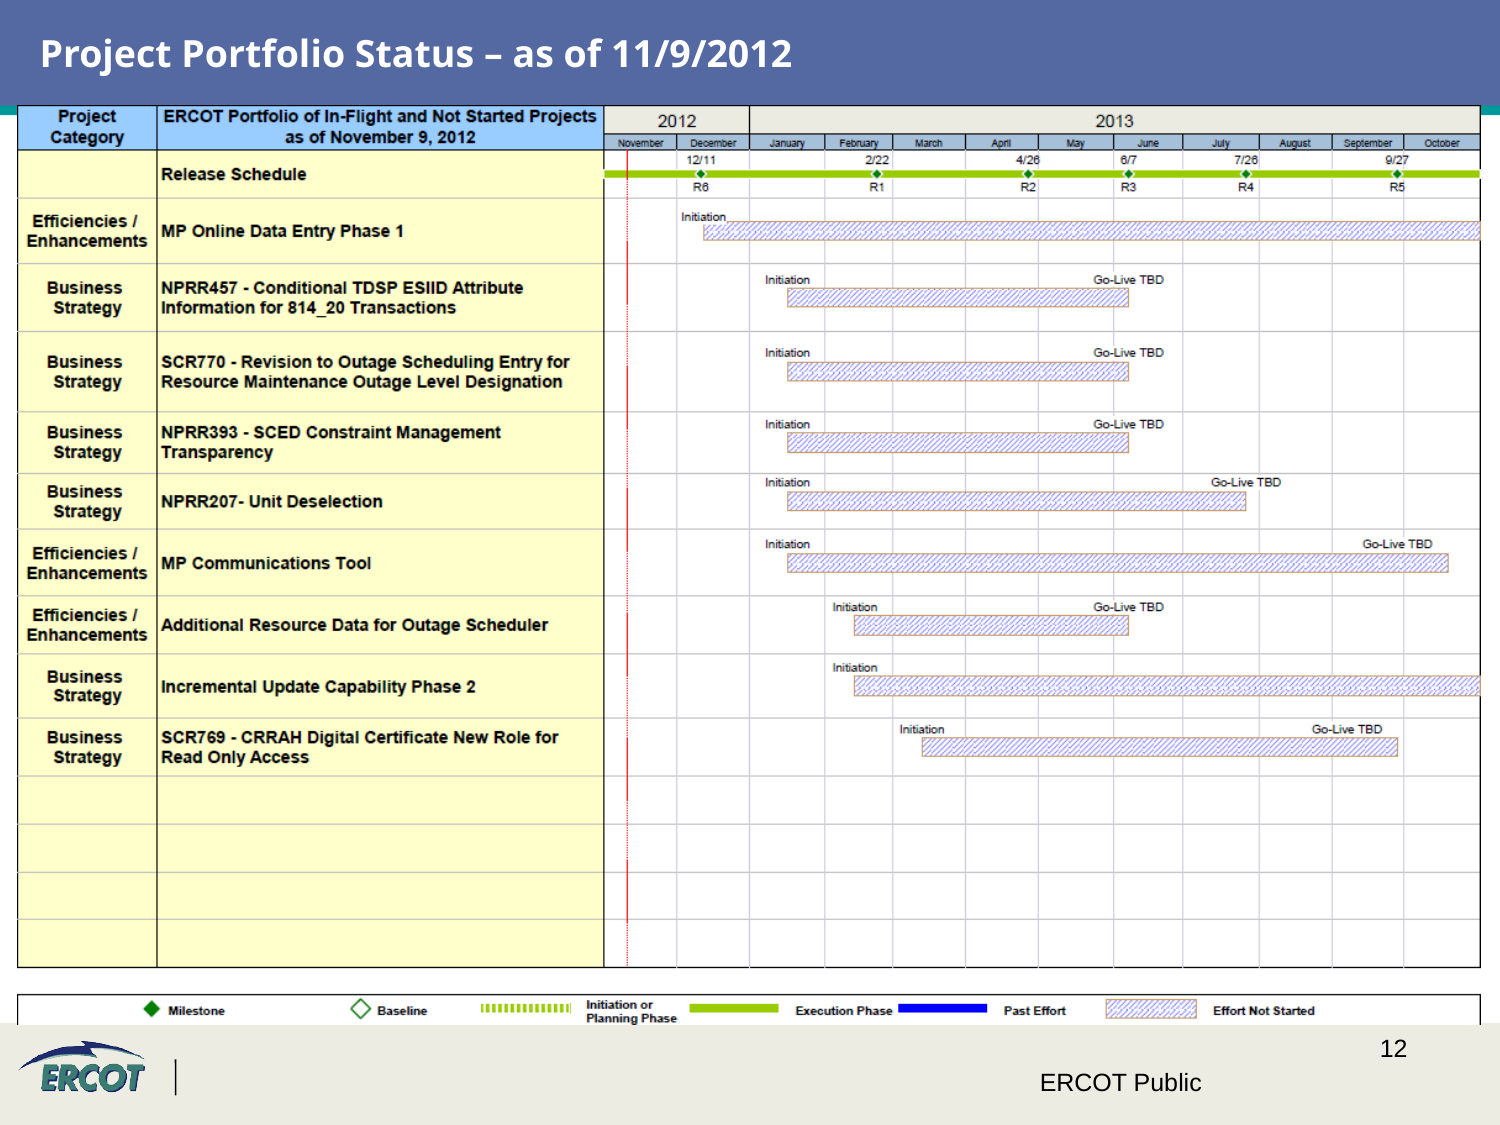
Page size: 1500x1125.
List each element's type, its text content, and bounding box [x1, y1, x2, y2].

picture [17, 105, 1481, 1026]
picture [10, 1031, 151, 1111]
text_box Project Portfolio Status – as of 11/9/2012 [24, 30, 1163, 105]
text_box [24, 22, 1450, 85]
footer ERCOT Public [1025, 1059, 1438, 1125]
